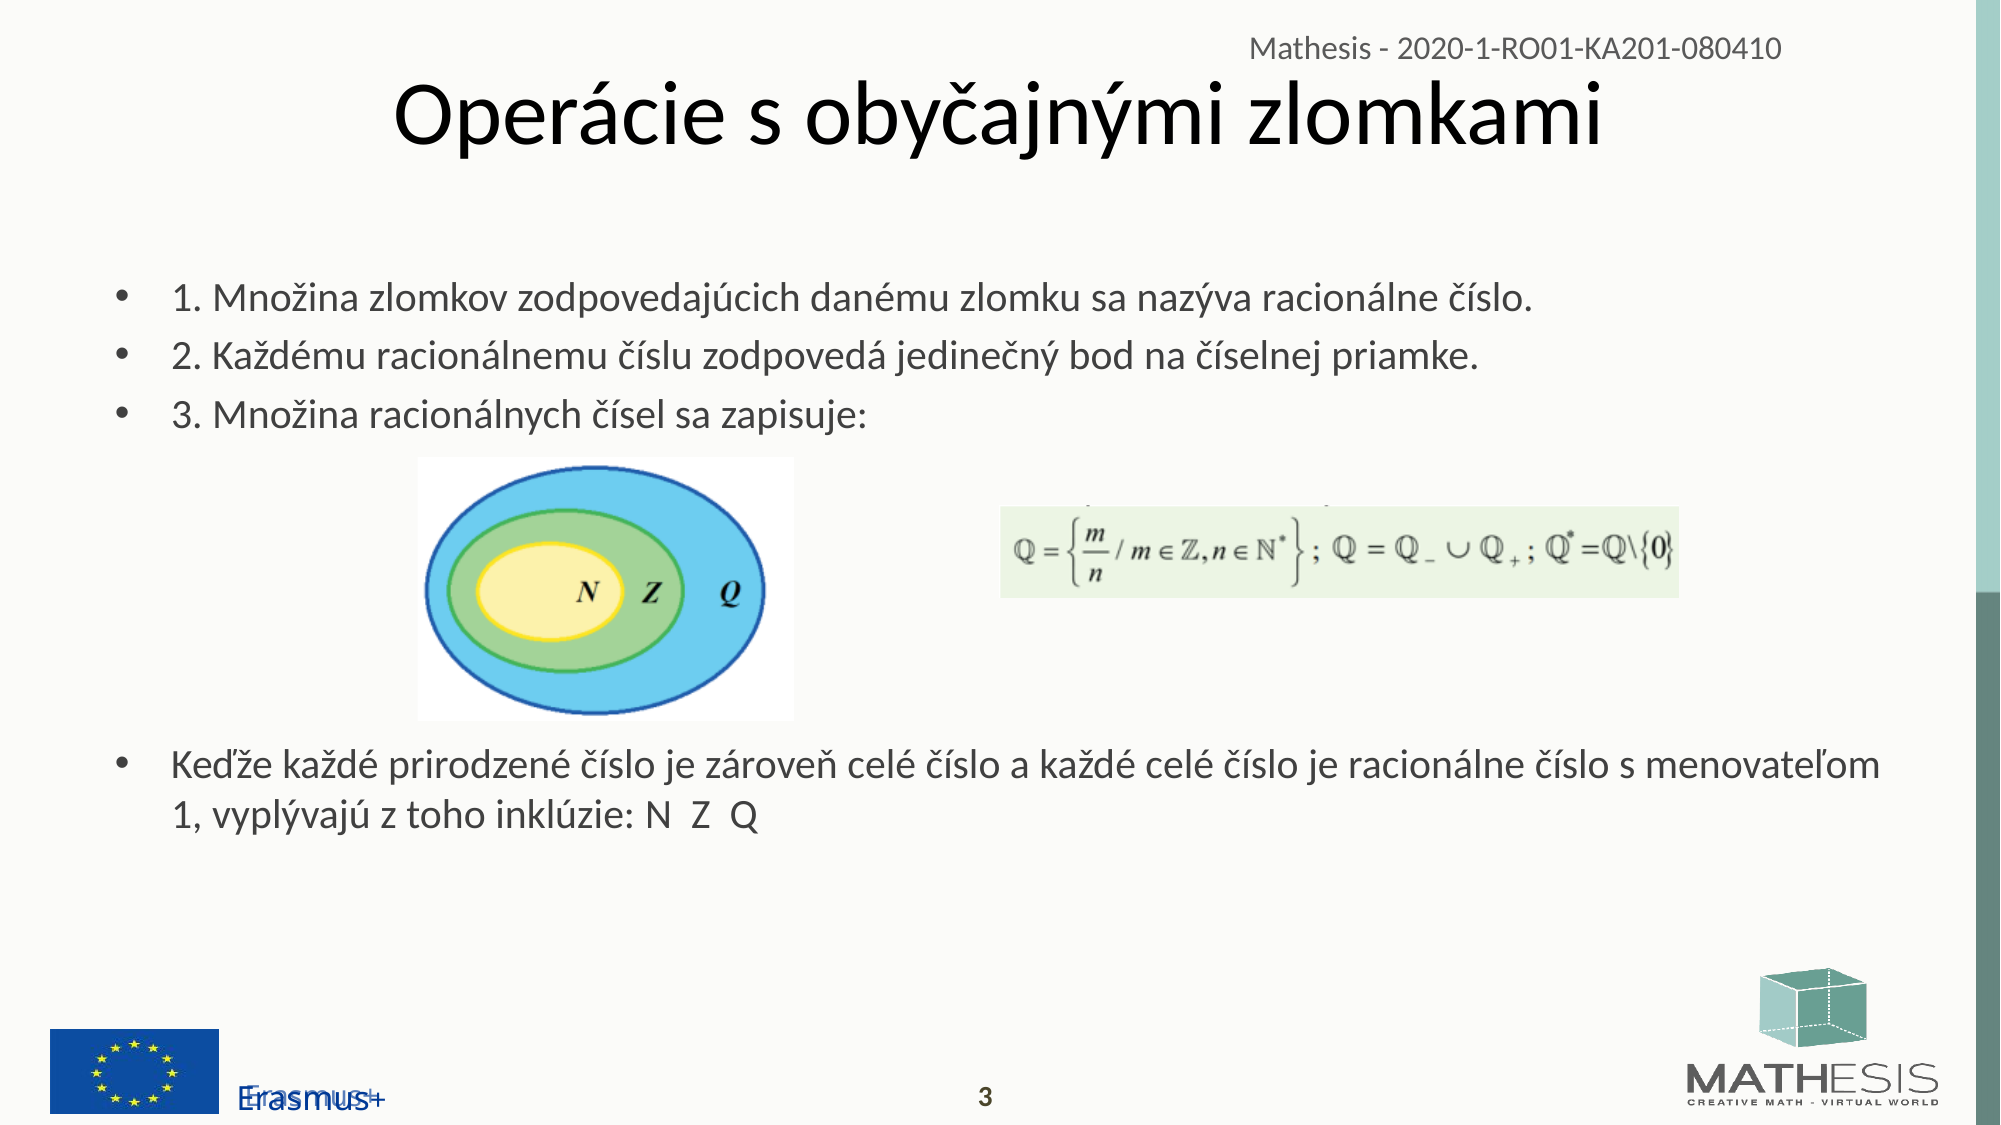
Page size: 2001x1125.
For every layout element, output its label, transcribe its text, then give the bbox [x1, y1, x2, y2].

title Operácie s obyčajnými zlomkami [99, 45, 1900, 233]
picture [417, 457, 795, 721]
picture [50, 1029, 219, 1114]
list 1. Množina zlomkov zodpovedajúcich danému zlomku sa nazýva racionálne číslo. 2. Každému racionálnemu číslu zodpovedá jedinečný bod na číselnej priamke. 3. Množina racionálnych čísel sa zapisuje: Keďže každé prirodzené číslo je zároveň celé číslo a každé celé číslo je racionálne číslo s menovateľom 1, vyplývajú z toho inklúzie: N Z Q [99, 262, 1900, 1005]
picture [999, 505, 1679, 599]
